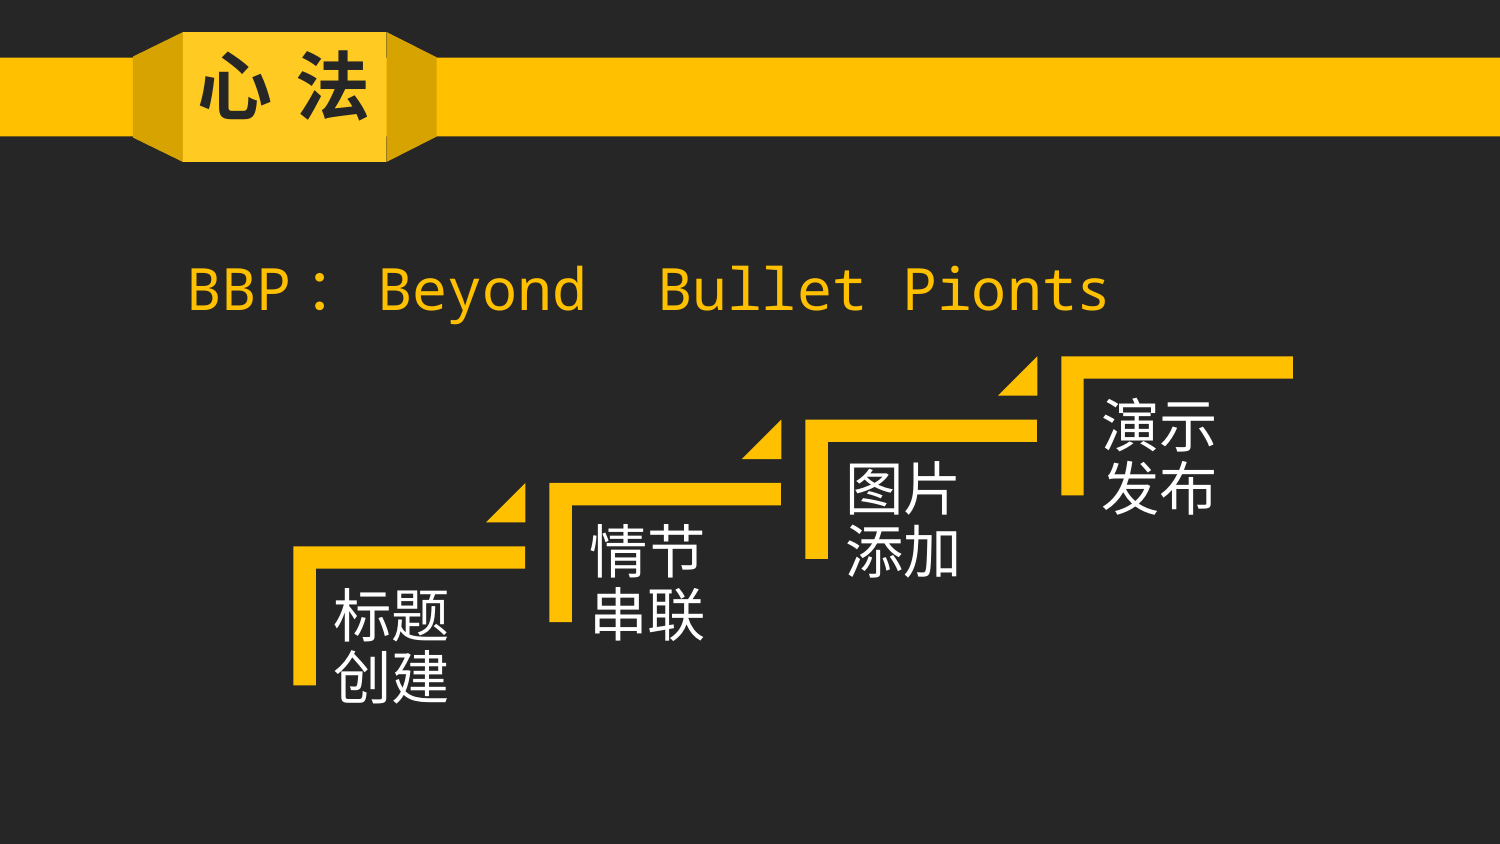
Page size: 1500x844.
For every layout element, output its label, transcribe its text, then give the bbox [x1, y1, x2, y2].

text_box [181, 30, 389, 164]
text_box [389, 45, 439, 164]
text_box [130, 30, 181, 164]
text_box [0, 55, 131, 138]
text_box 心 法 [182, 32, 417, 137]
text_box [438, 55, 1500, 138]
text_box BBP：Beyond Bullet Pionts [171, 244, 288, 330]
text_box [293, 220, 1294, 844]
